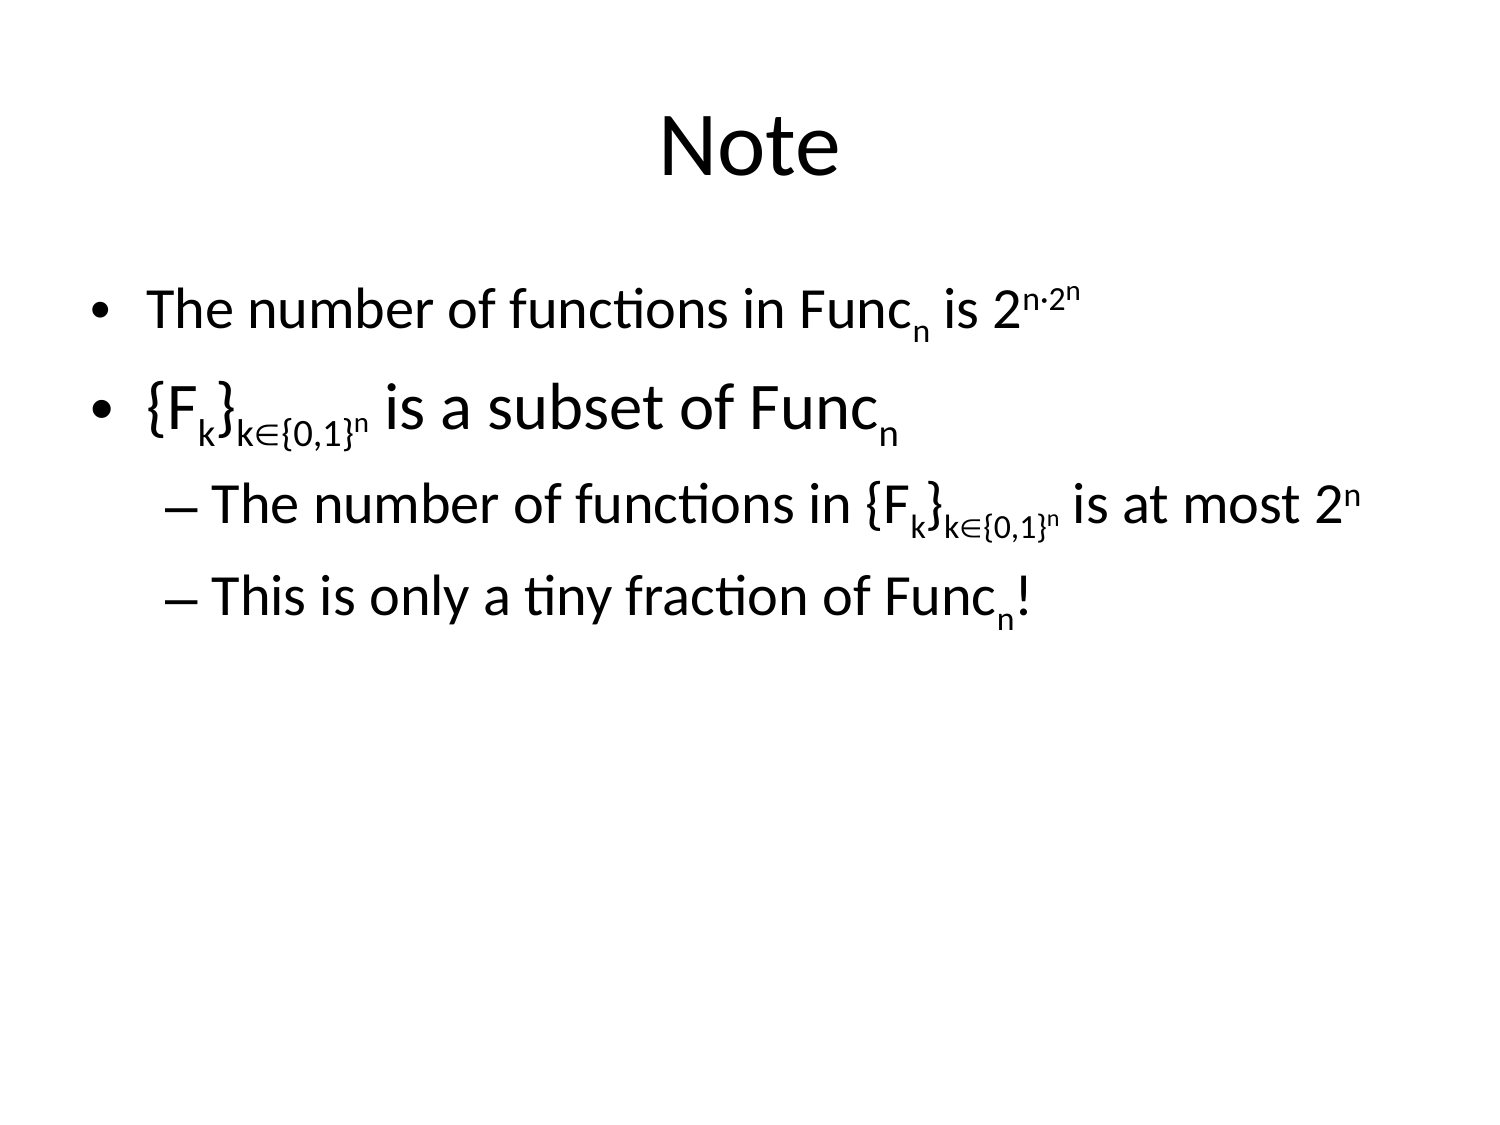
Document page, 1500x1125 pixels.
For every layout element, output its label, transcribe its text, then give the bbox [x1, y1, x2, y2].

list The number of functions in Funcn is 2n·2n {Fk}k{0,1}n is a subset of Funcn The number of functions in {Fk}k{0,1}n is at most 2n This is only a tiny fraction of Funcn! [75, 262, 1425, 1005]
title Note [75, 45, 1425, 233]
